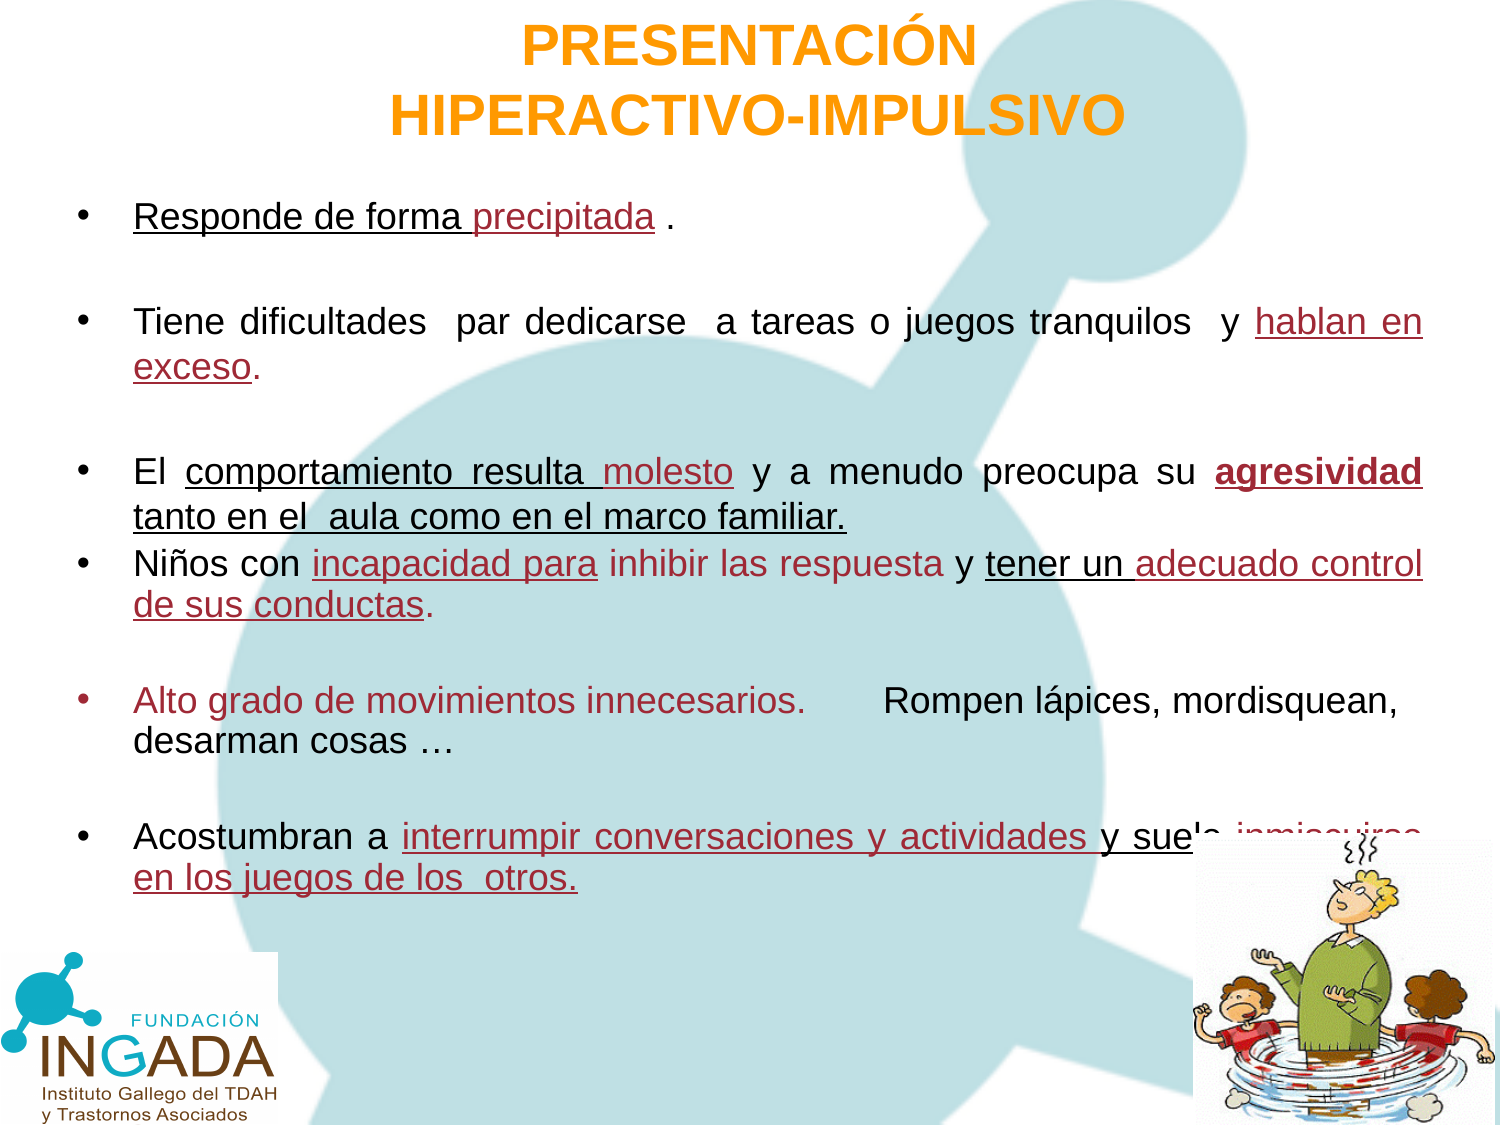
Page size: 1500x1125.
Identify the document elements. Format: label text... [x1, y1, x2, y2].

picture [1193, 833, 1495, 1125]
picture [1, 952, 278, 1124]
list Responde de forma precipitada . Tiene dificultades par dedicarse a tareas o juegos tranquilos y hablan en exceso. El comportamiento resulta molesto y a menudo preocupa su agresividad tanto en el aula como en el marco familiar. Niños con incapacidad para inhibir las respuesta y tener un adecuado control de sus conductas. Alto grado de movimientos innecesarios. Rompen lápices, mordisquean, desarman cosas … Acostumbran a interrumpir conversaciones y actividades y suele inmiscuirse en los juegos de los otros. [61, 184, 1438, 1076]
text_box PRESENTACIÓN HIPERACTIVO-IMPULSIVO [244, 0, 1256, 155]
